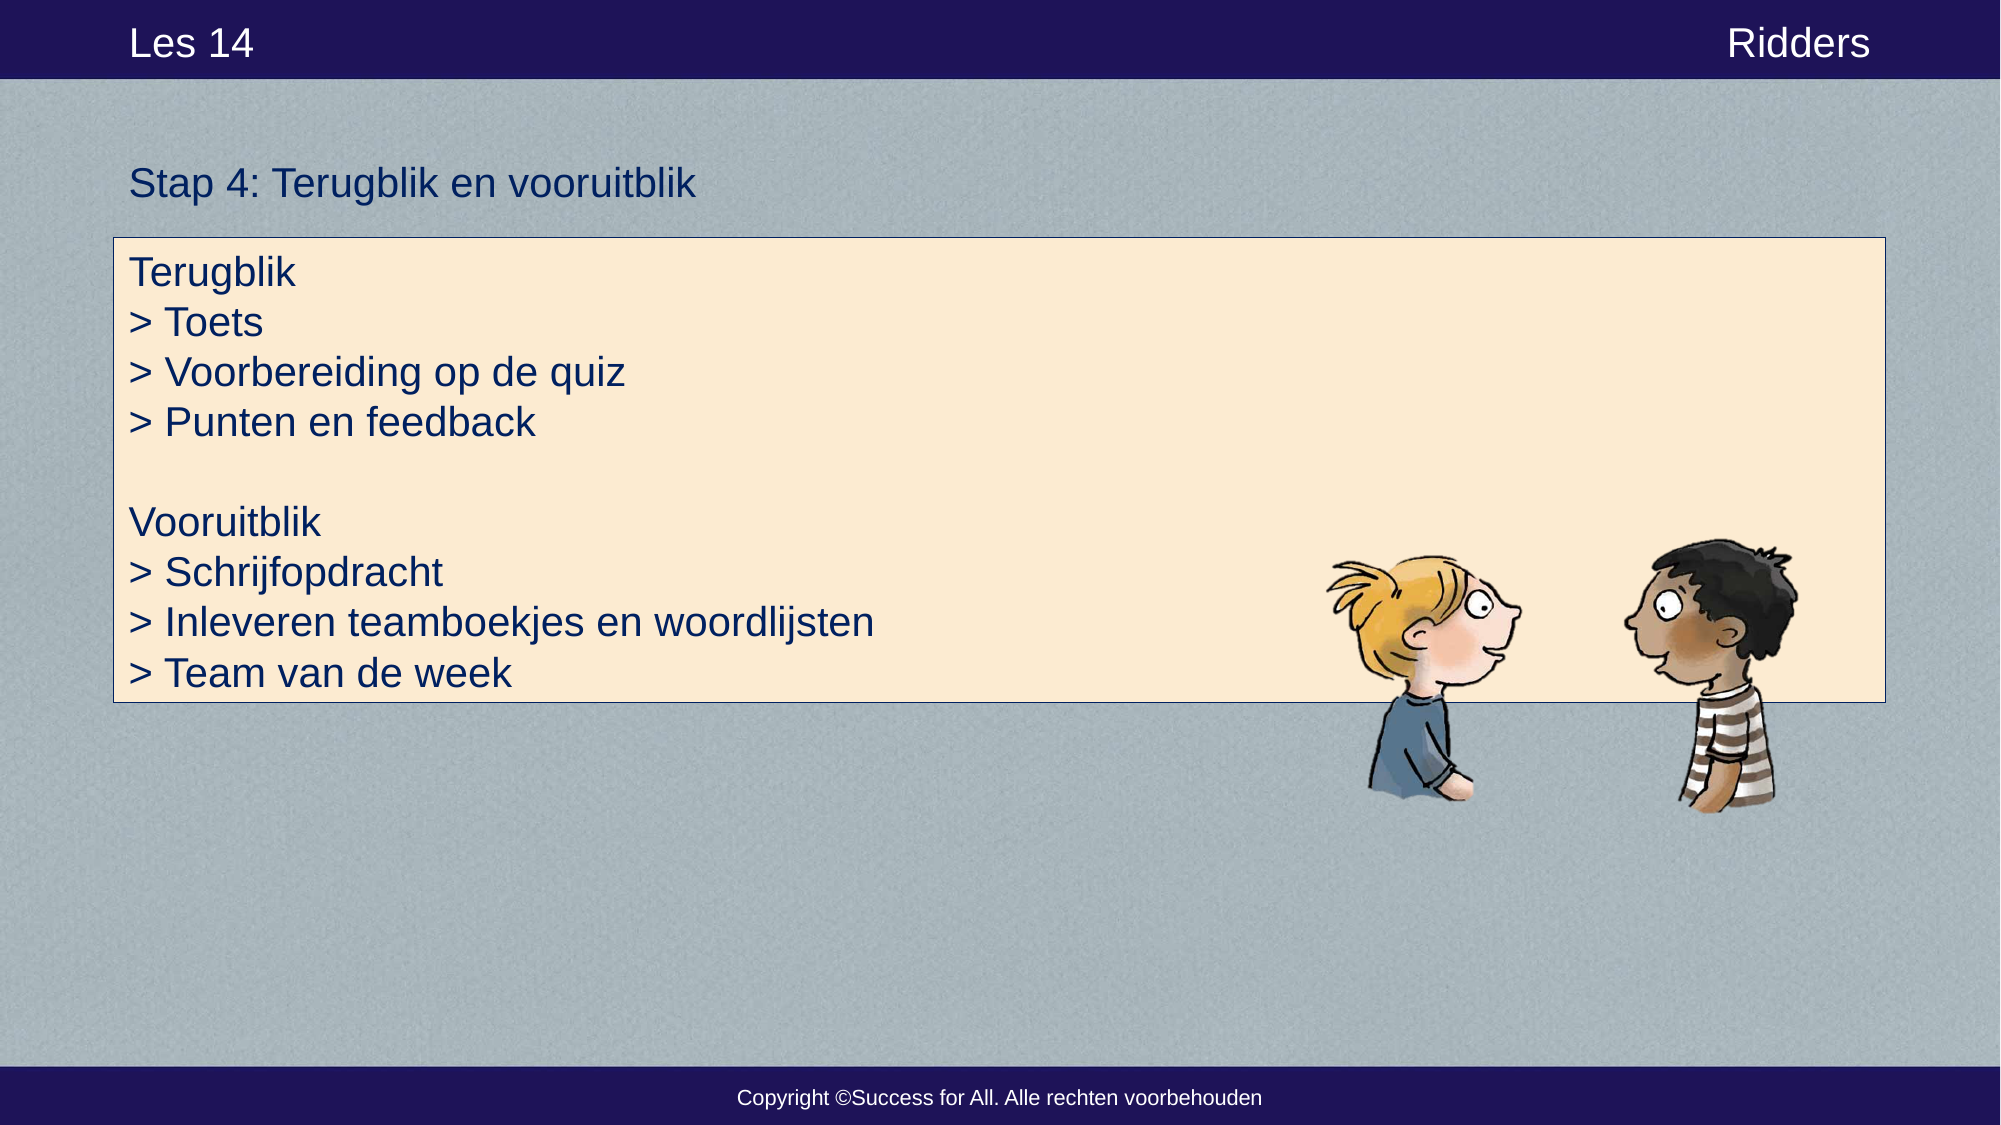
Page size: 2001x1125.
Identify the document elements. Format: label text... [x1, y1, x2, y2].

text_box Stap 4: Terugblik en vooruitblik [113, 148, 1635, 214]
text_box Terugblik > Toets > Voorbereiding op de quiz > Punten en feedback Vooruitblik > Schrijfopdracht > Inleveren teamboekjes en woordlijsten > Team van de week [113, 237, 1886, 703]
text_box Les 14 [114, 8, 354, 73]
text_box Ridders [999, 8, 1886, 73]
text_box Copyright ©Success for All. Alle rechten voorbehouden [0, 1076, 2000, 1125]
picture [0, 0, 2001, 1125]
